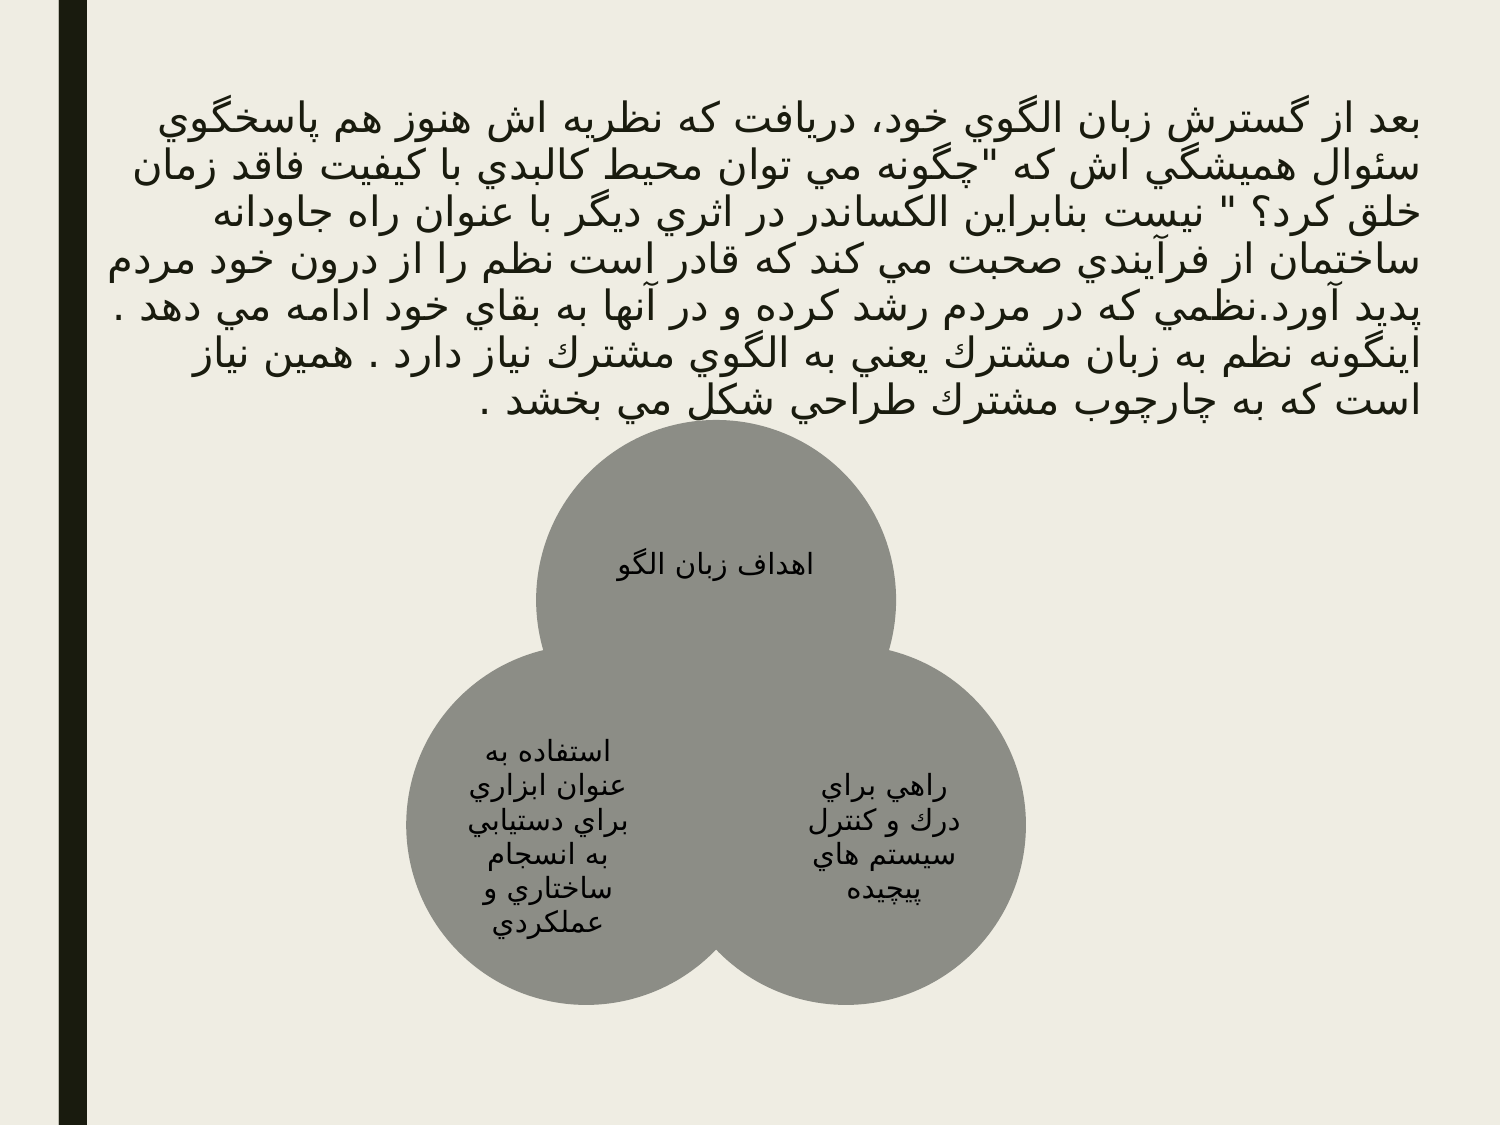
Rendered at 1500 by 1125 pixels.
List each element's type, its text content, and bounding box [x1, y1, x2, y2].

list بعد از گسترش زبان الگوي خود، دريافت كه نظريه اش هنوز هم پاسخگوي سئوال هميشگي اش كه "چگونه مي توان محيط كالبدي با كيفيت فاقد زمان خلق كرد؟ " نيست بنابراين الكساندر در اثري ديگر با عنوان راه جاودانه ساختمان از فرآيندي صحبت مي كند كه قادر است نظم را از درون خود مردم پديد آورد.نظمي كه در مردم رشد کرده و در آنها به بقاي خود ادامه مي دهد . اينگونه نظم به زبان مشترك يعني به الگوي مشترك نیاز دارد . همين نياز است كه به چارچوب مشترك طراحي شكل مي بخشد . [87, 87, 1438, 513]
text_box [232, 449, 1200, 1050]
